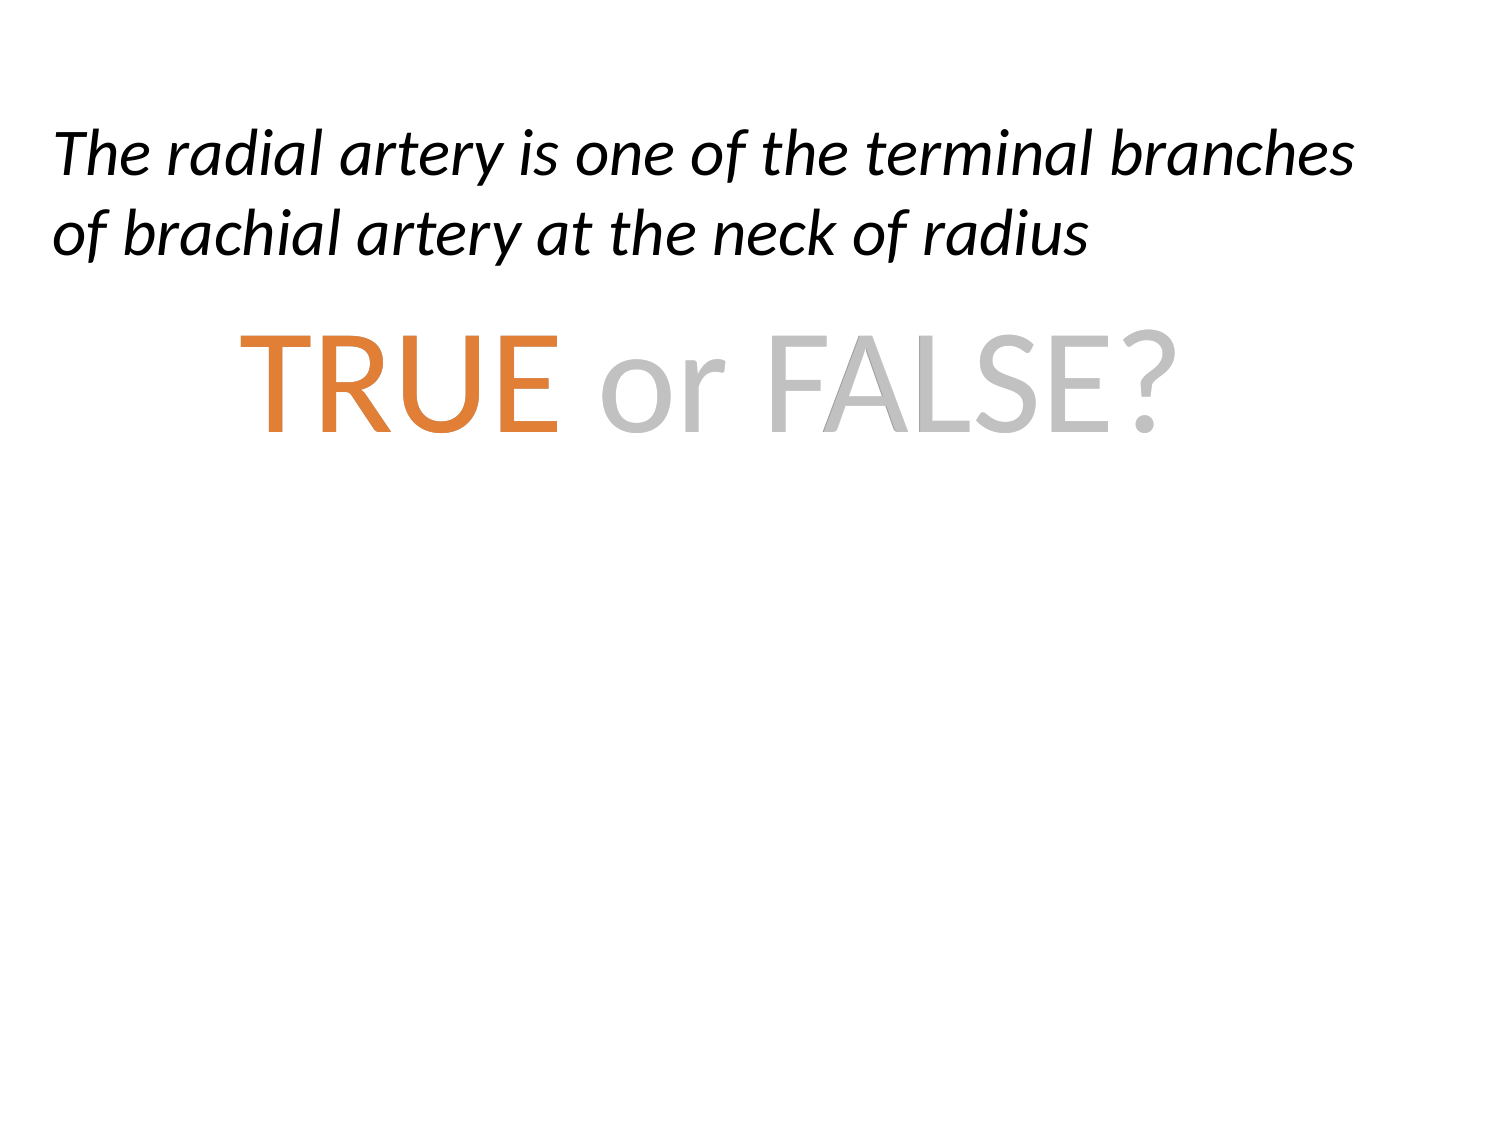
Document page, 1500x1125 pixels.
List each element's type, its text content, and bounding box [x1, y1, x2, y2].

title The radial artery is one of the terminal branches of brachial artery at the neck of radius [37, 75, 1388, 303]
